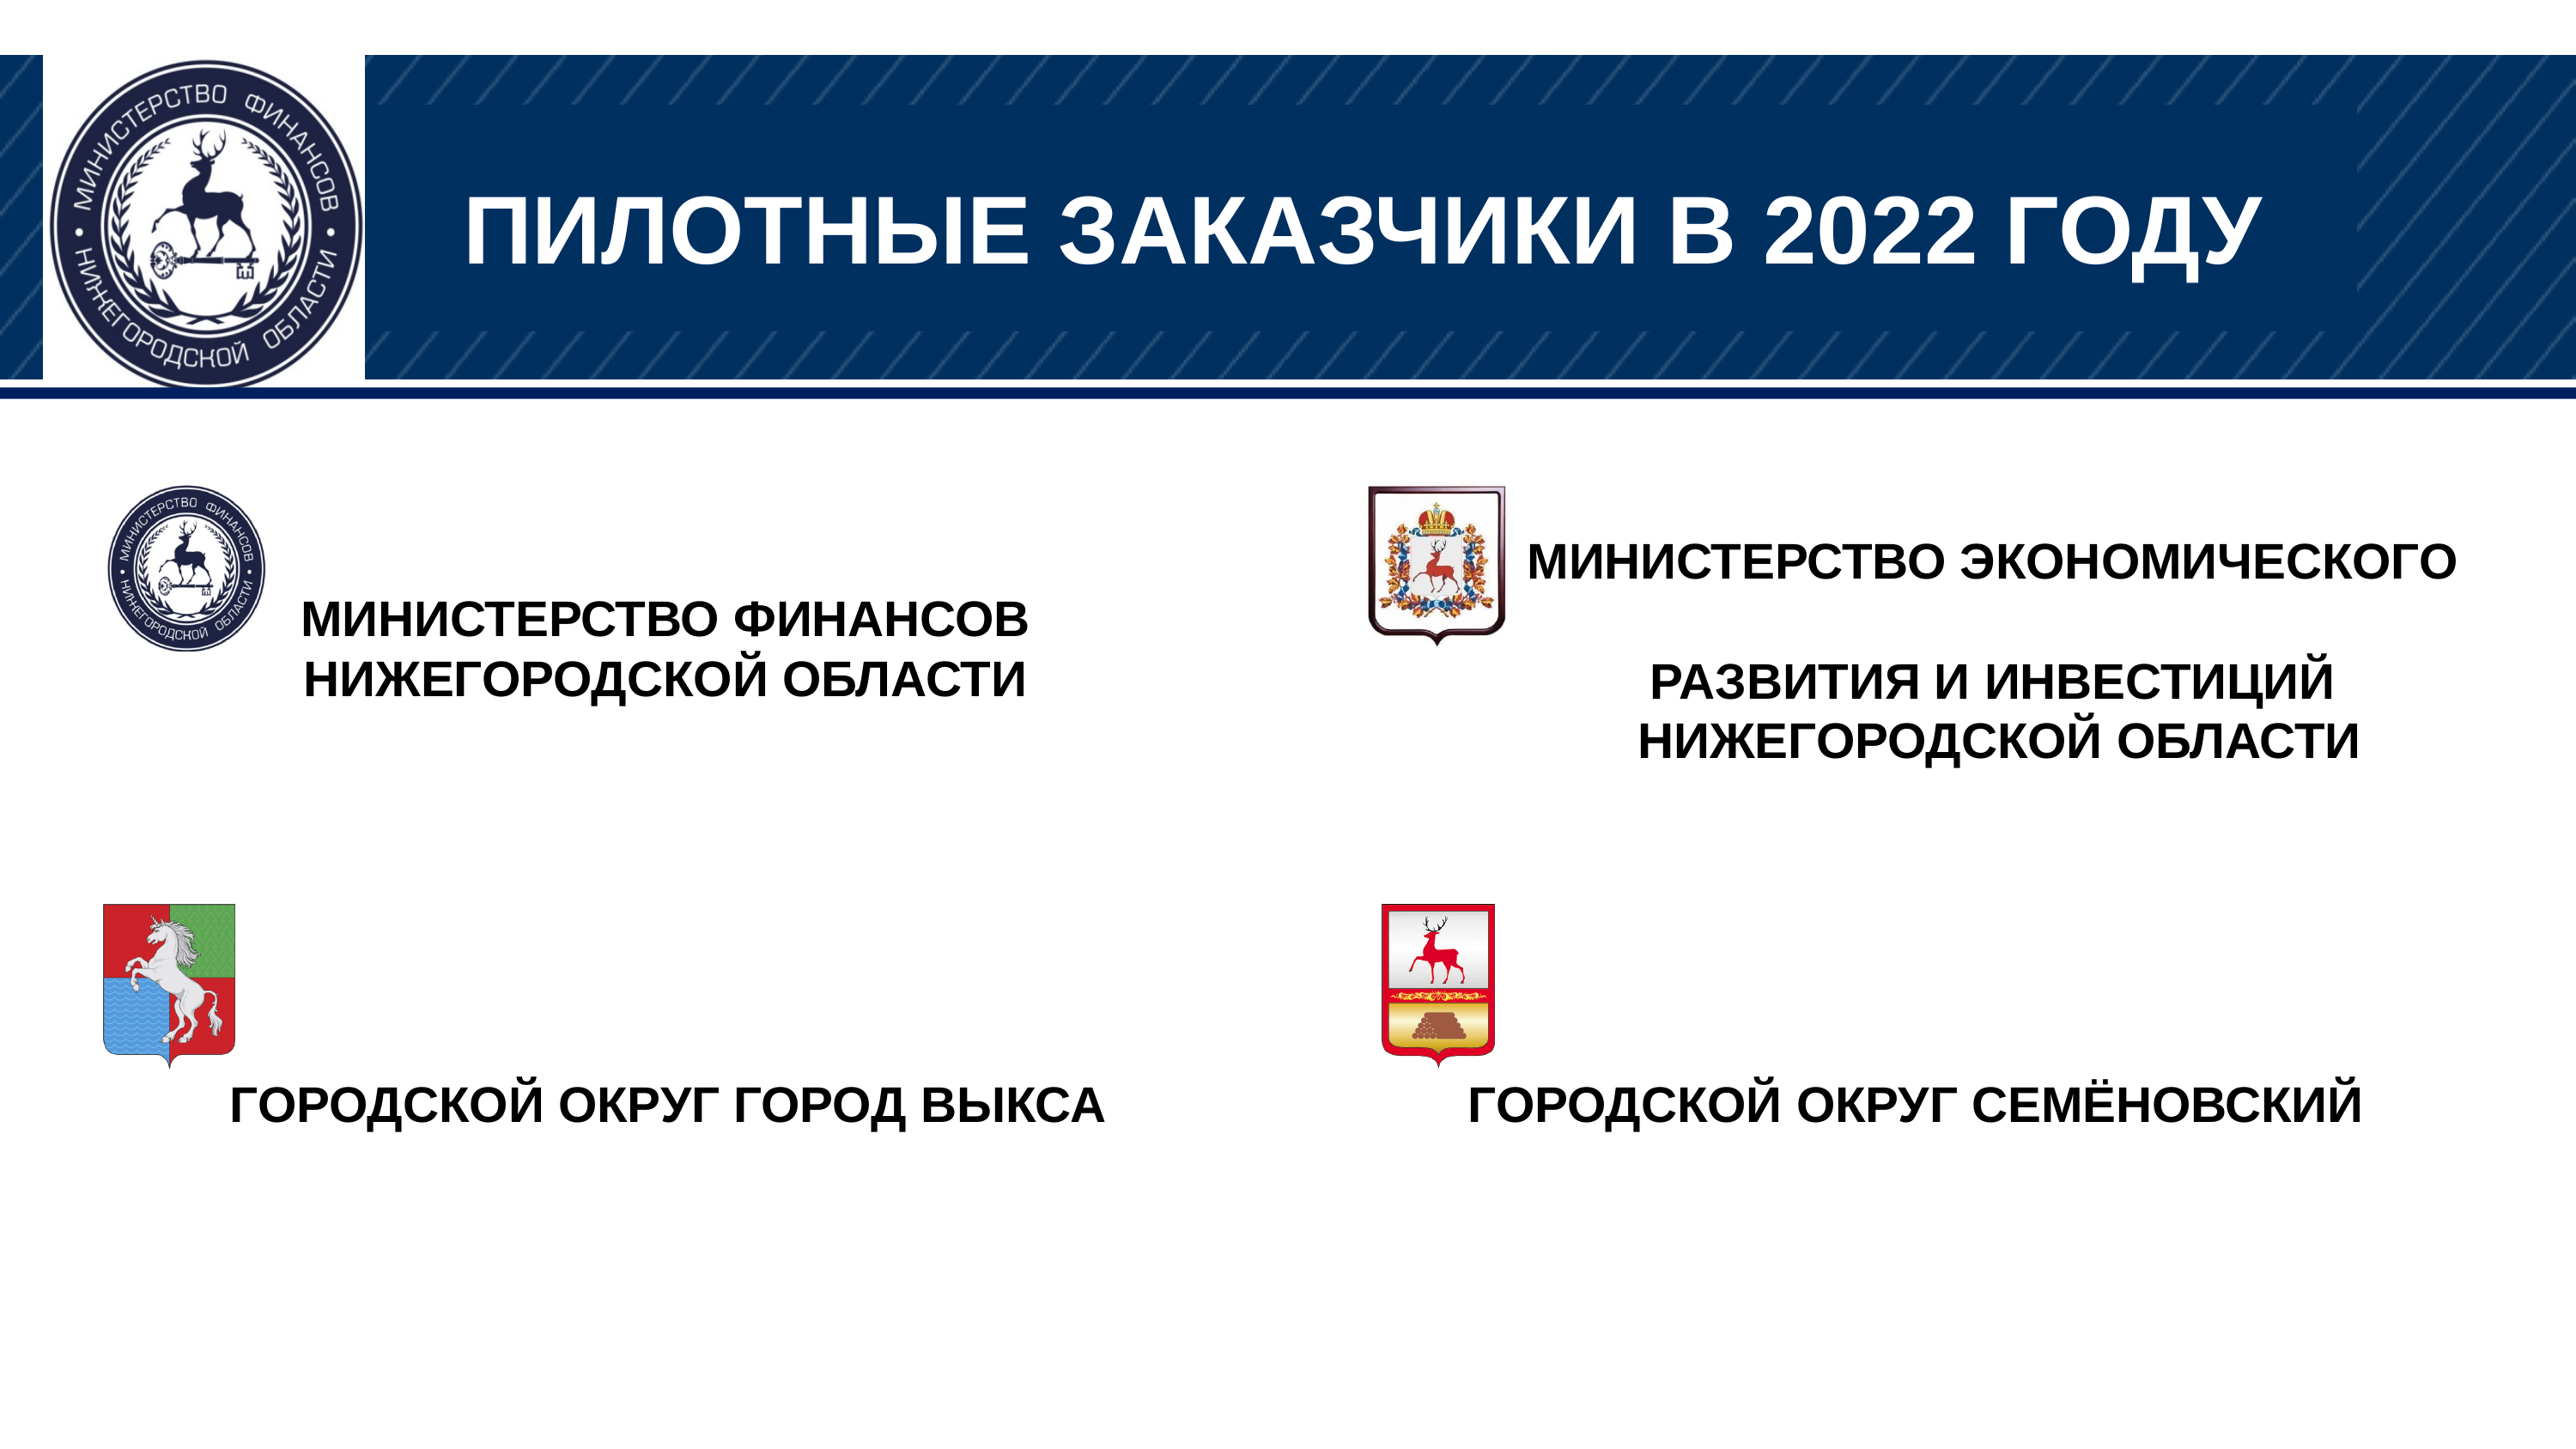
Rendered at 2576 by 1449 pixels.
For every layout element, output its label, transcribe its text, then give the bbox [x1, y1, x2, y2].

text_box МИНИСТЕРСТВО ЭКОНОМИЧЕСКОГО РАЗВИТИЯ И ИНВЕСТИЦИЙ НИЖЕГОРОДСКОЙ ОБЛАСТИ [1341, 475, 2490, 823]
picture [104, 482, 266, 652]
picture [1363, 474, 1527, 666]
picture [1382, 903, 1495, 1069]
picture [0, 55, 2576, 435]
text_box МИНИСТЕРСТВО ФИНАНСОВ НИЖЕГОРОДСКОЙ ОБЛАСТИ [85, 471, 1245, 821]
picture [103, 903, 235, 1069]
text_box ГОРОДСКОЙ ОКРУГ СЕМЁНОВСКИЙ [1341, 904, 2490, 1301]
text_box ГОРОДСКОЙ ОКРУГ ГОРОД ВЫКСА [88, 904, 1248, 1301]
